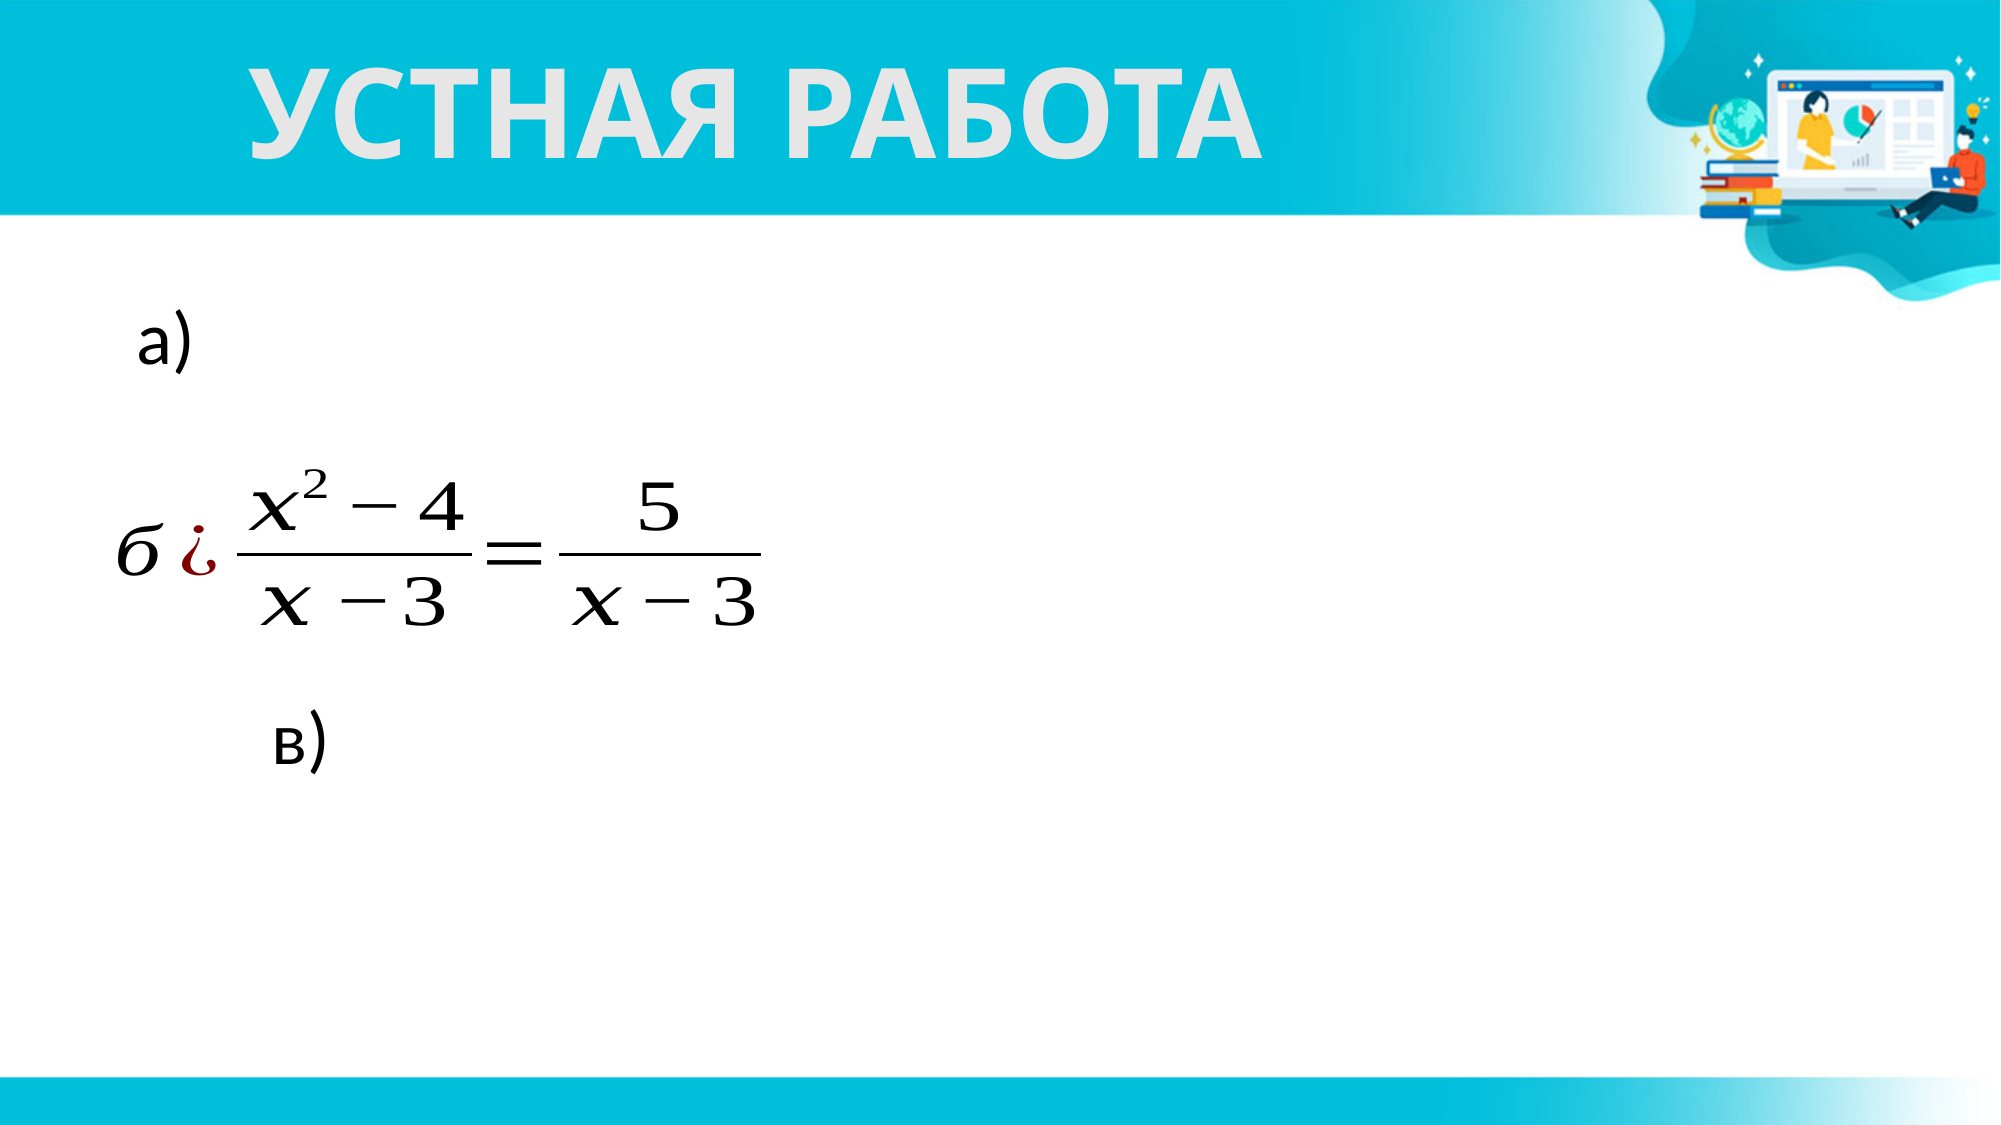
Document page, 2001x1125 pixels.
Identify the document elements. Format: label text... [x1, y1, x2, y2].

picture [0, 0, 2001, 1125]
title УСТНАЯ РАБОТА [232, 8, 1488, 227]
